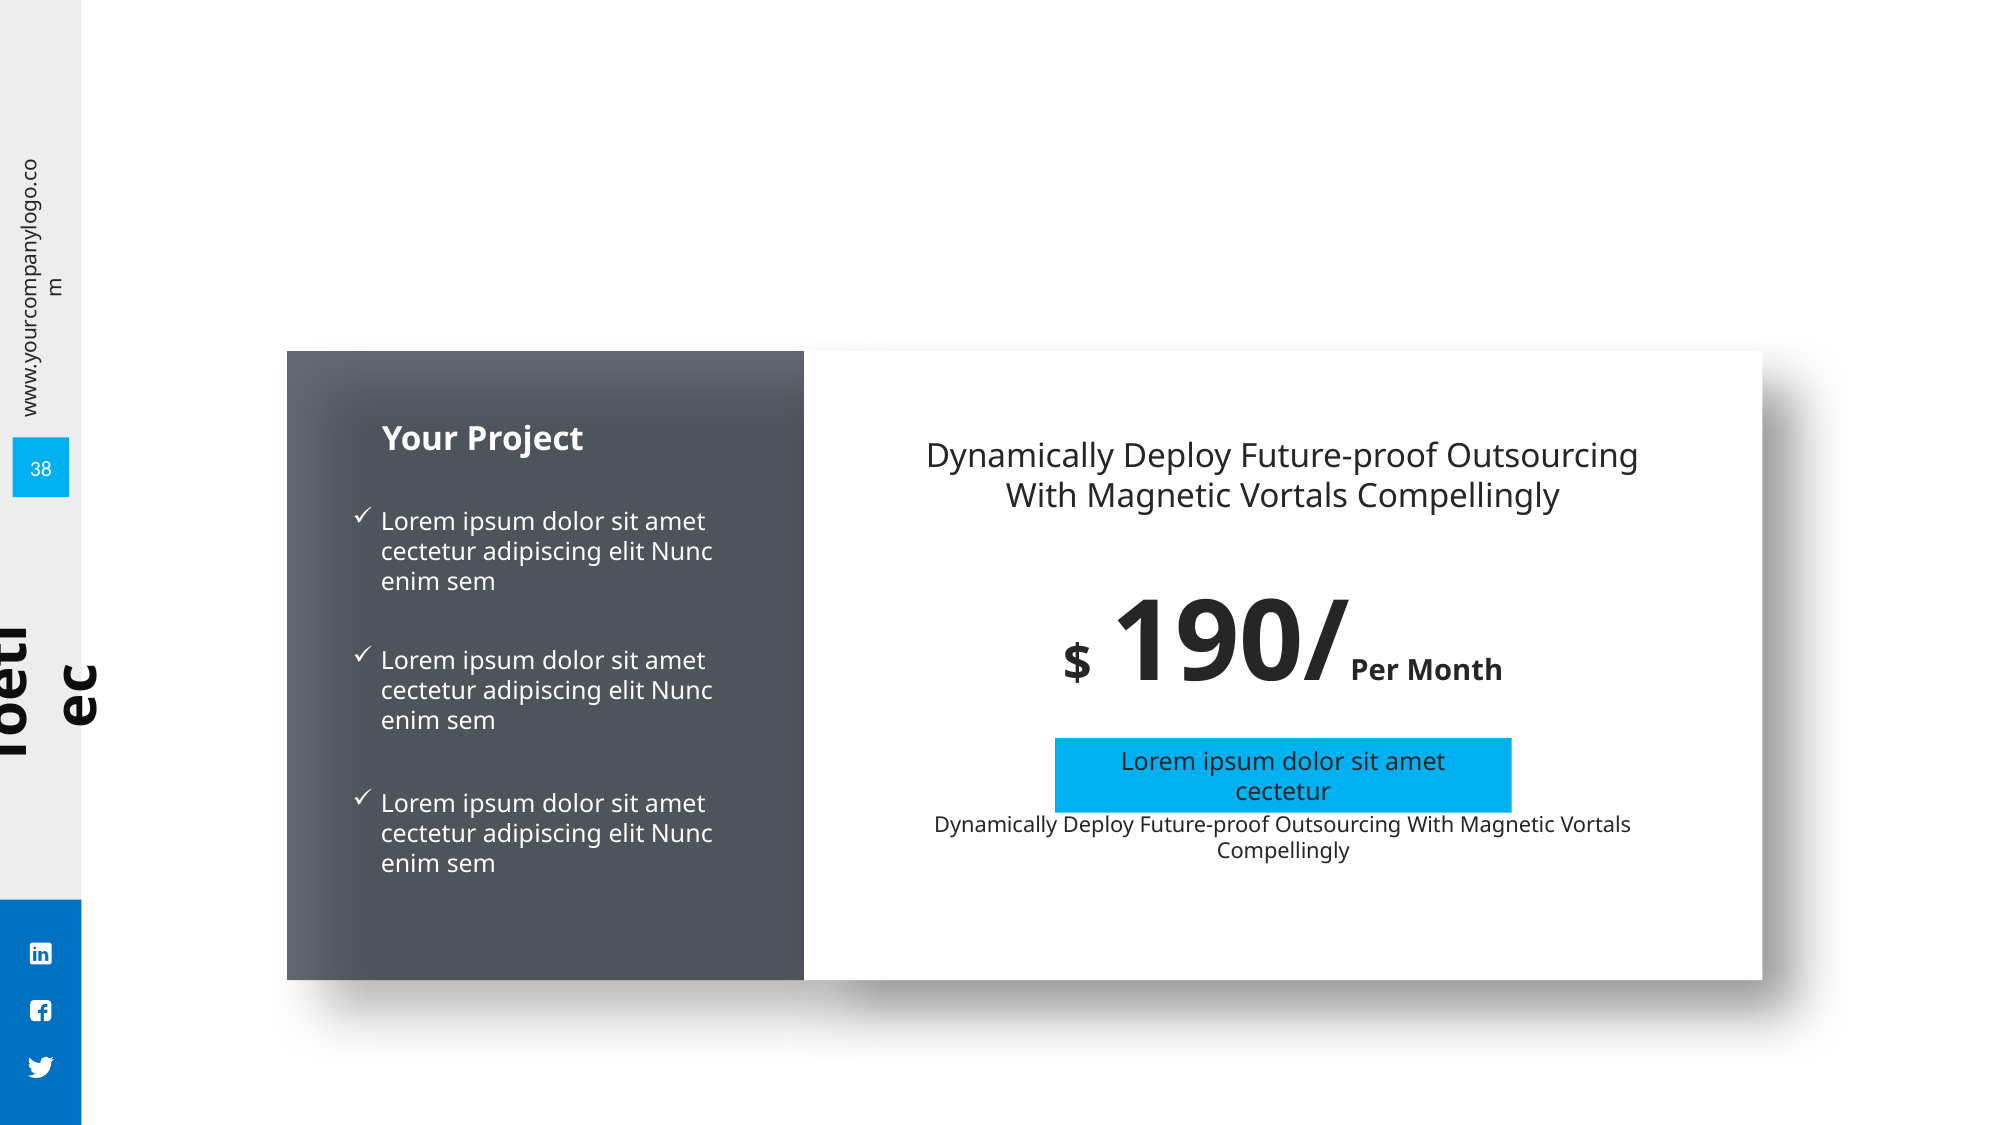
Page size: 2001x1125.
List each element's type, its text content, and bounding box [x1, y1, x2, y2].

text_box Lorem ipsum dolor sit amet cectetur adipiscing elit Nunc enim sem [338, 792, 736, 885]
picture [81, 0, 2000, 792]
text_box [286, 792, 802, 981]
text_box Dynamically Deploy Future-proof Outsourcing With Magnetic Vortals Compellingly [876, 795, 1691, 878]
slide_number 38 [12, 437, 69, 498]
text_box [803, 792, 1763, 981]
